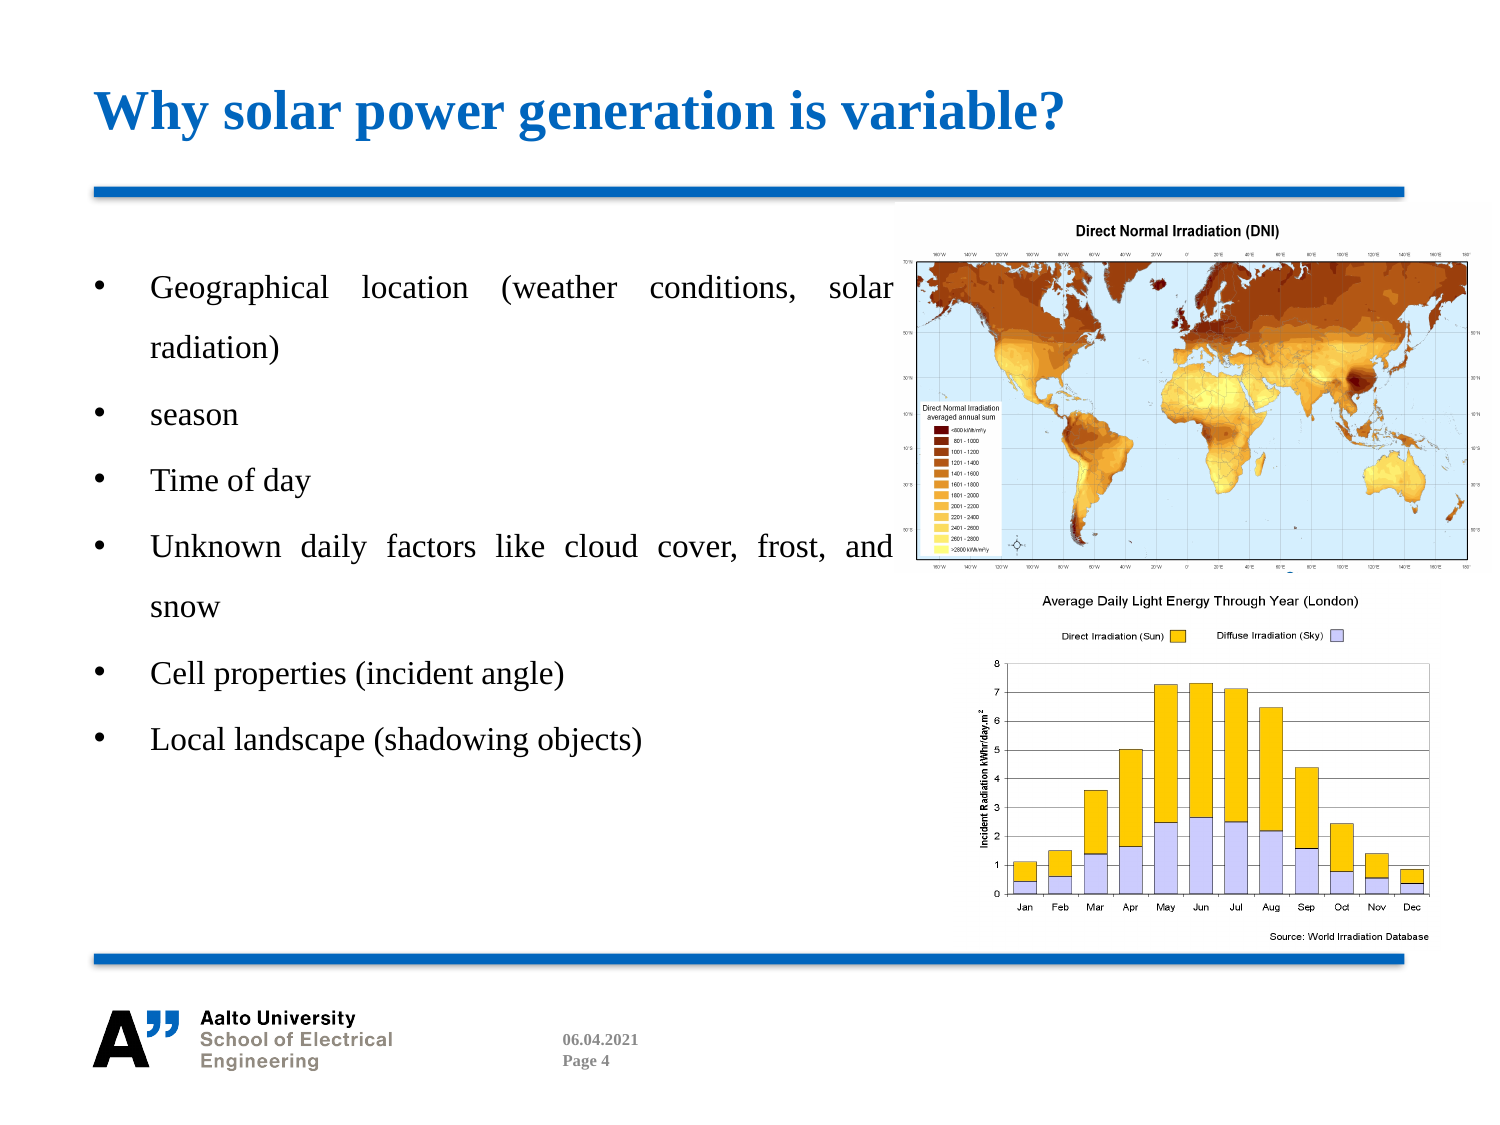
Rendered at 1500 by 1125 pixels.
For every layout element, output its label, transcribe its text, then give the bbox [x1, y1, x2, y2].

list Geographical location (weather conditions, solar radiation) season Time of day Unknown daily factors like cloud cover, frost, and snow Cell properties (incident angle) Local landscape (shadowing objects) [93, 245, 895, 925]
slide_number Page 4 [562, 1050, 816, 1071]
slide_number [562, 1029, 816, 1050]
title Why solar power generation is variable? [93, 73, 1369, 221]
picture [953, 579, 1441, 951]
picture [894, 201, 1493, 573]
picture [35, 953, 449, 1125]
